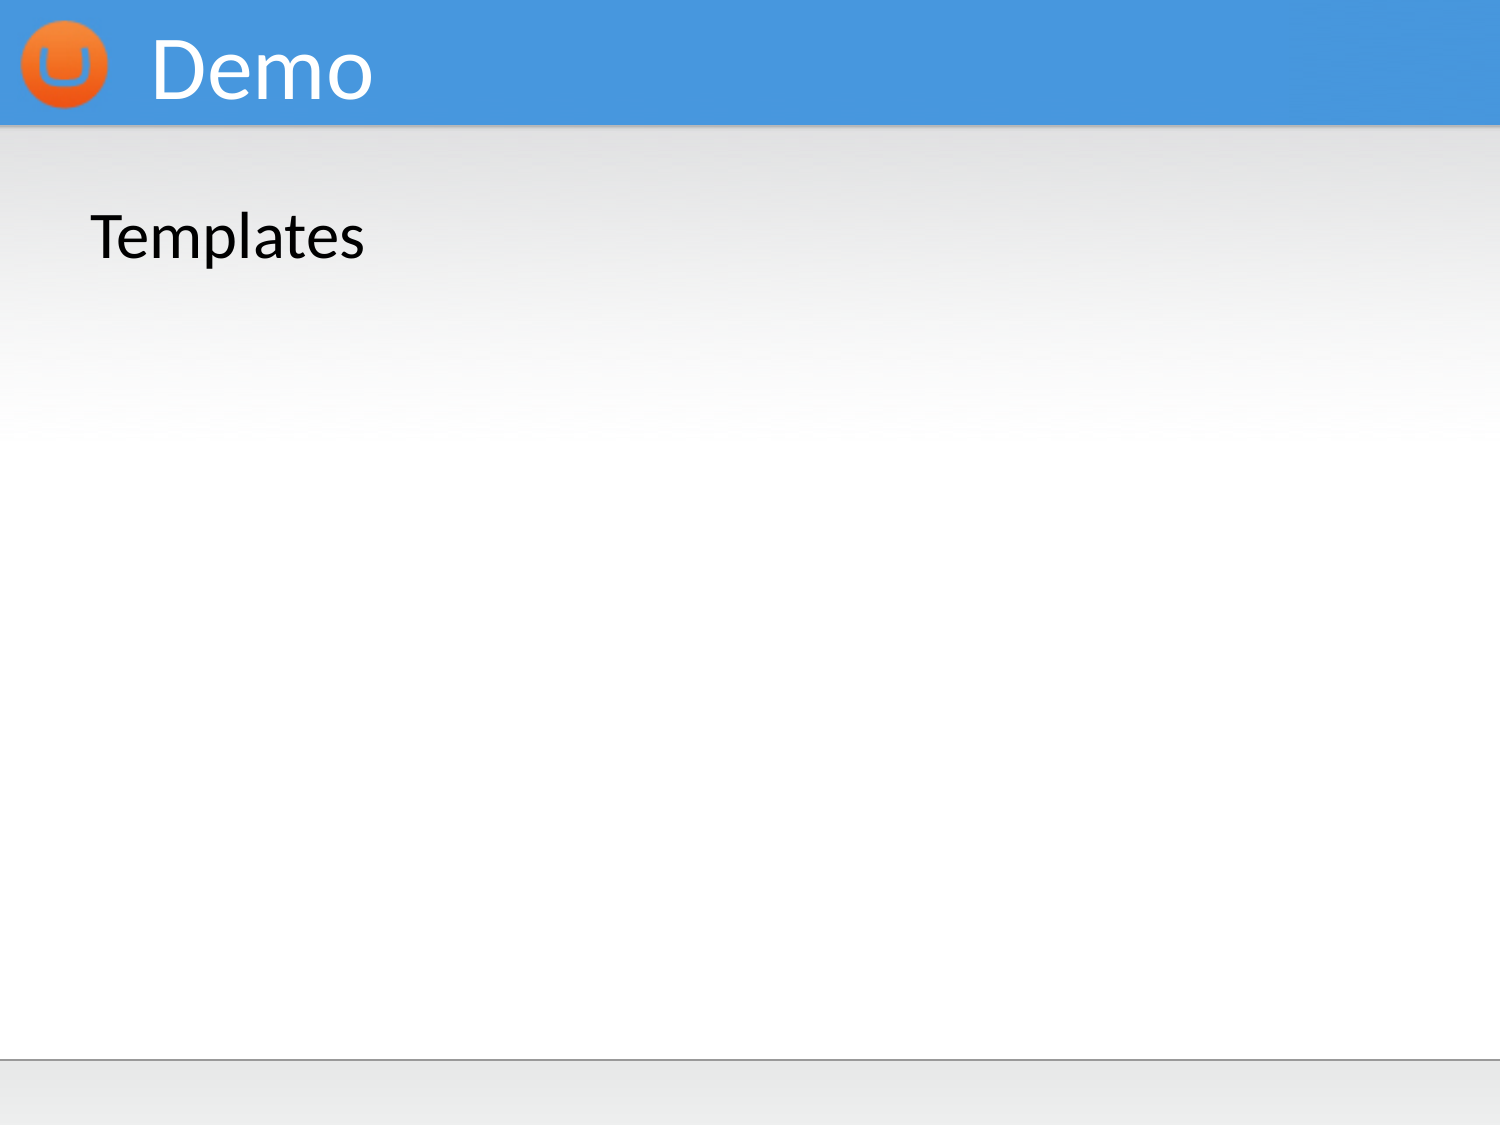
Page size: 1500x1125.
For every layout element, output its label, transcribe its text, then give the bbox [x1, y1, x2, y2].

title Demo [135, 0, 1500, 126]
picture [0, 0, 1500, 1125]
list Templates [75, 184, 1425, 1005]
